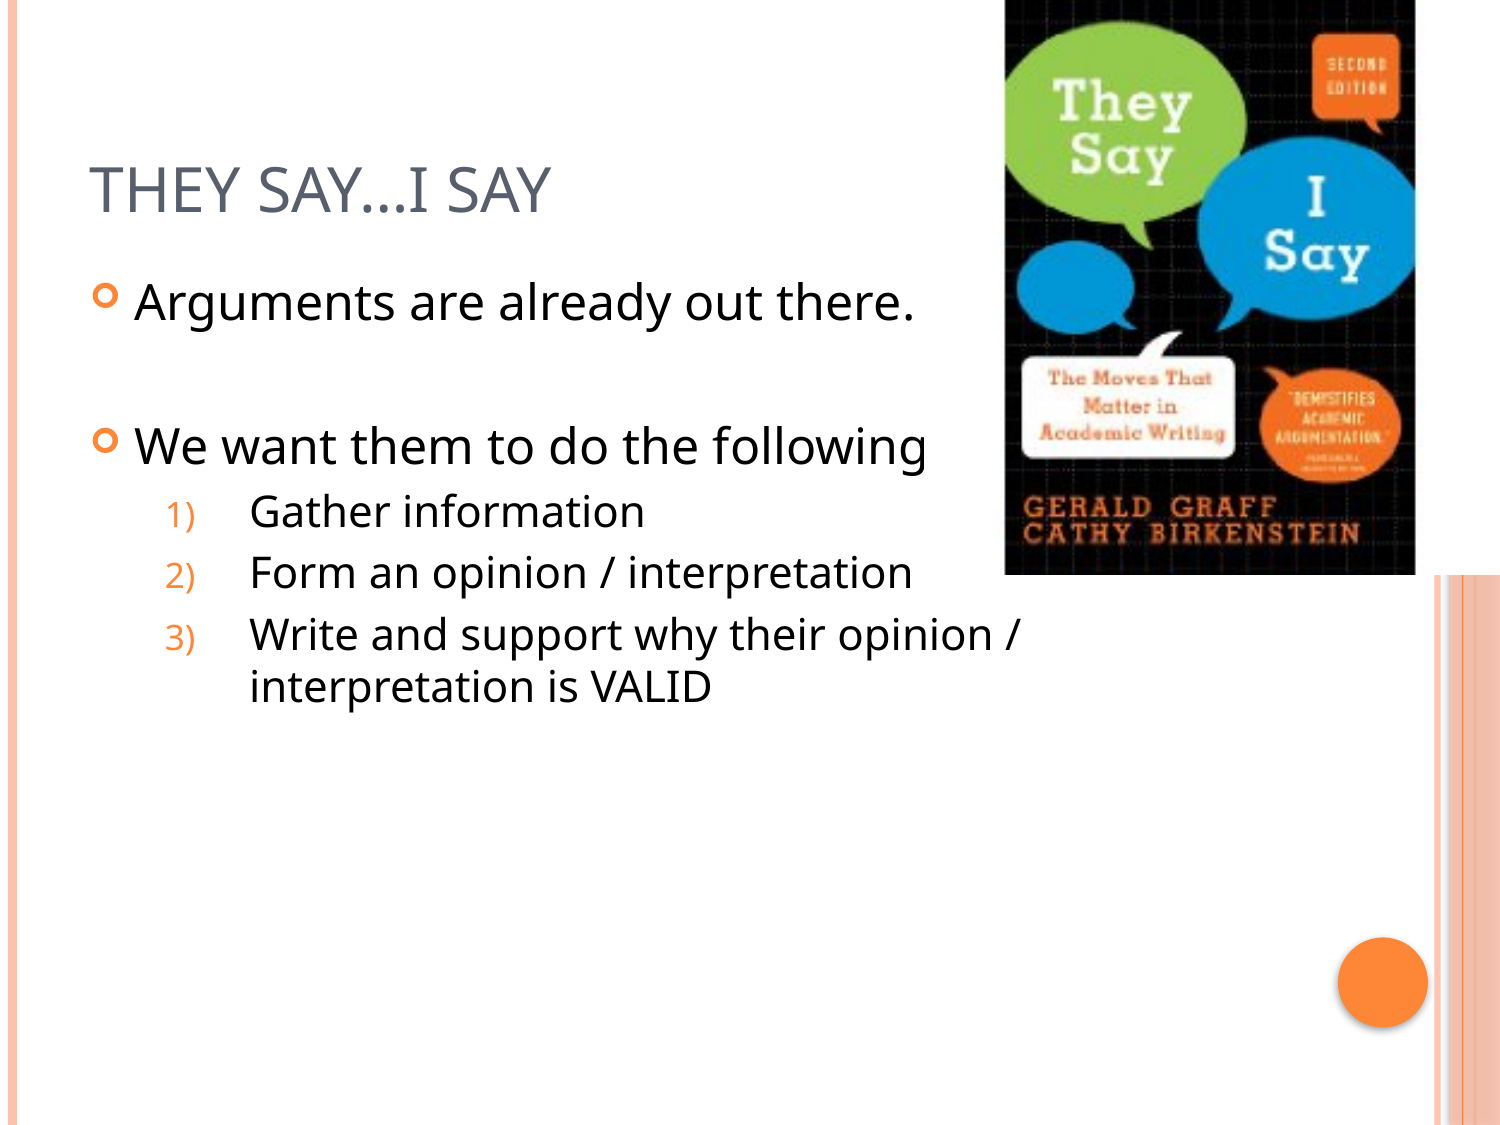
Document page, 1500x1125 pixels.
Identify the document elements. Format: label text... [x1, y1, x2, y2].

title They say…I say [75, 45, 918, 233]
picture [924, 0, 1500, 576]
list Arguments are already out there. We want them to do the following: Gather information Form an opinion / interpretation Write and support why their opinion / interpretation is VALID [75, 262, 1300, 1062]
